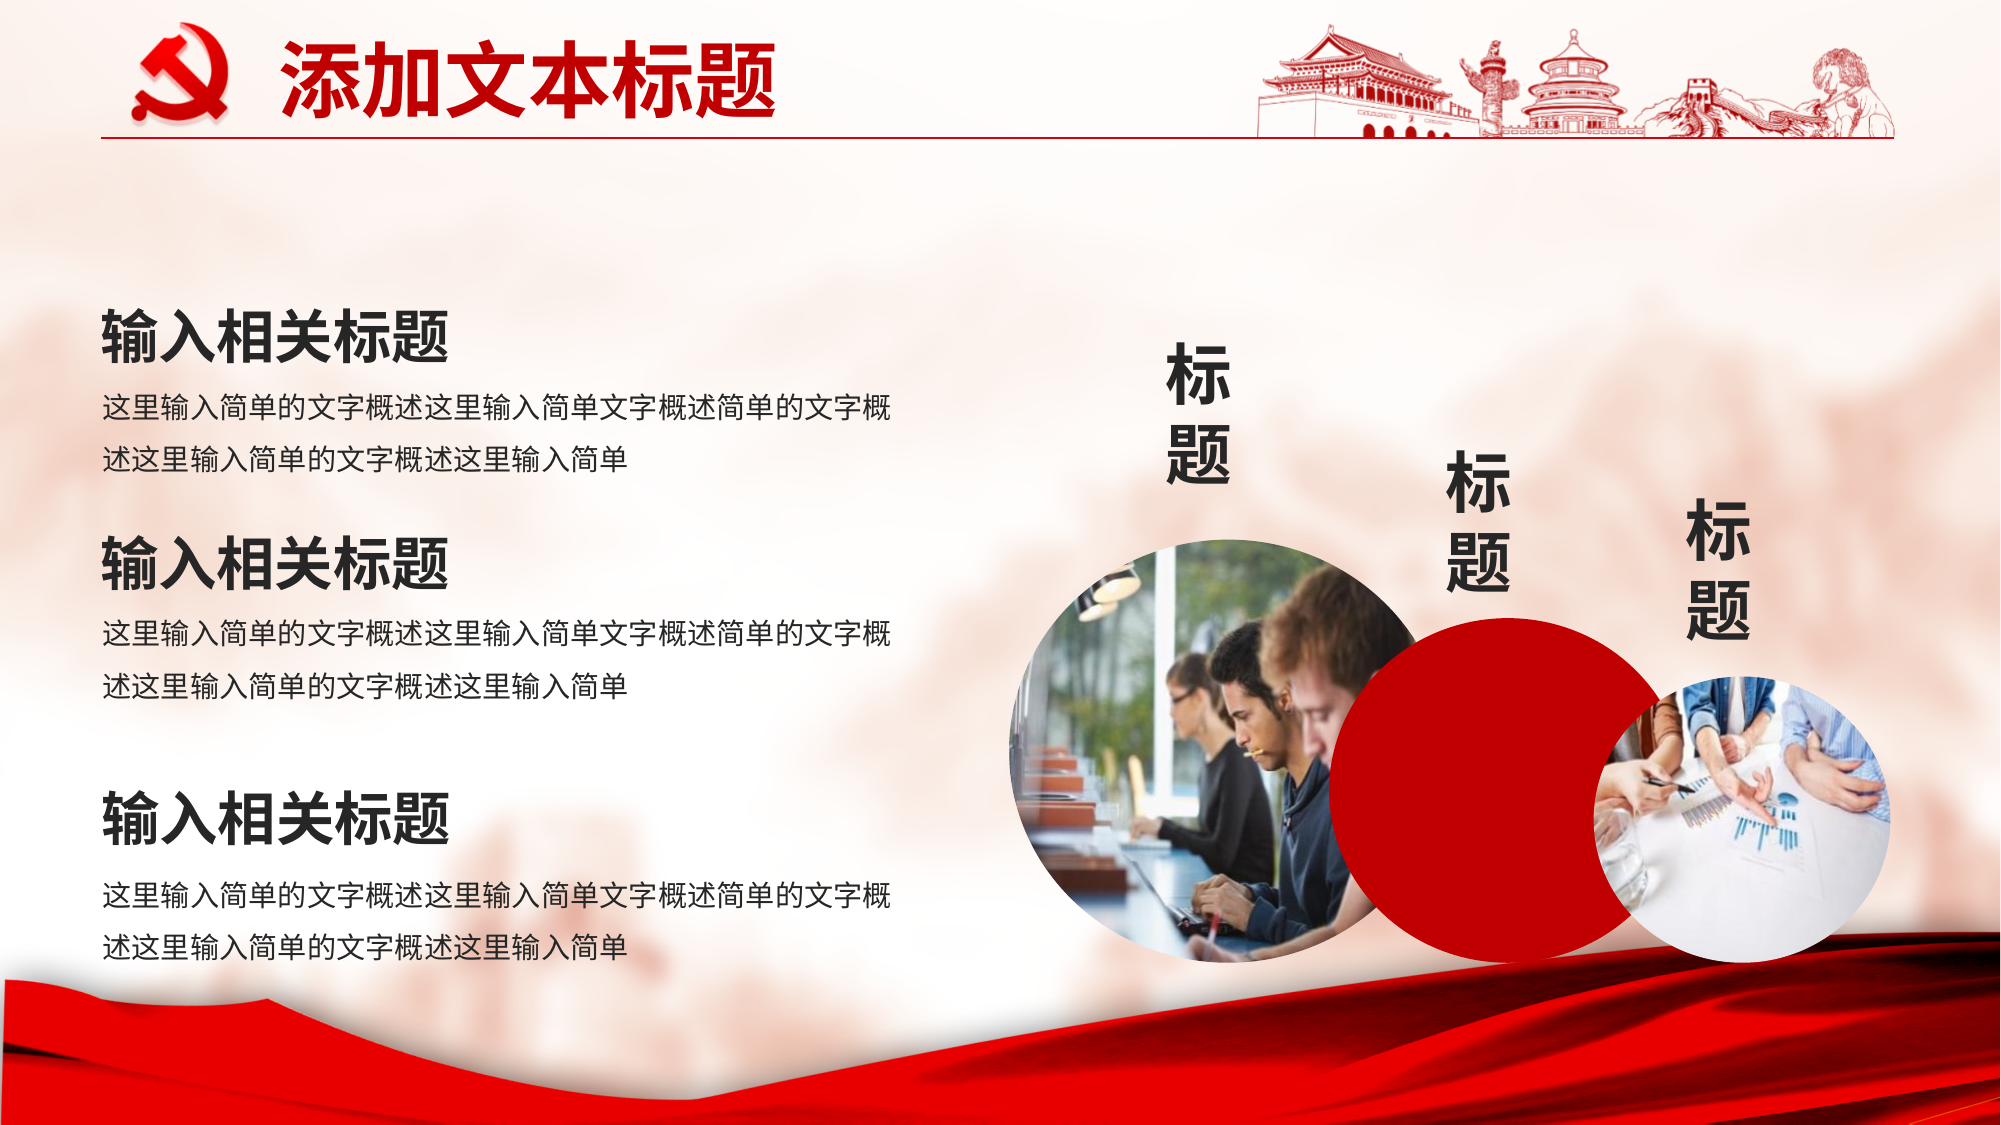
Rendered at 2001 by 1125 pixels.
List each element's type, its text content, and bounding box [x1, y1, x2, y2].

text_box 这里输入简单的文字概述这里输入简单文字概述简单的文字概述这里输入简单的文字概述这里输入简单 [87, 364, 922, 484]
text_box [1591, 674, 1893, 965]
text_box 输入相关标题 [86, 775, 529, 860]
text_box 这里输入简单的文字概述这里输入简单文字概述简单的文字概述这里输入简单的文字概述这里输入简单 [87, 852, 922, 973]
text_box 标题 [1670, 481, 1827, 656]
text_box 这里输入简单的文字概述这里输入简单文字概述简单的文字概述这里输入简单的文字概述这里输入简单 [87, 590, 922, 711]
text_box [1329, 618, 1659, 963]
text_box 输入相关标题 [85, 519, 528, 605]
text_box 标题 [1150, 325, 1307, 501]
text_box [1006, 537, 1418, 965]
text_box 添加文本标题 [15, 20, 1042, 136]
picture [0, 0, 2001, 1125]
text_box 输入相关标题 [85, 293, 528, 378]
text_box 标题 [1430, 433, 1587, 608]
